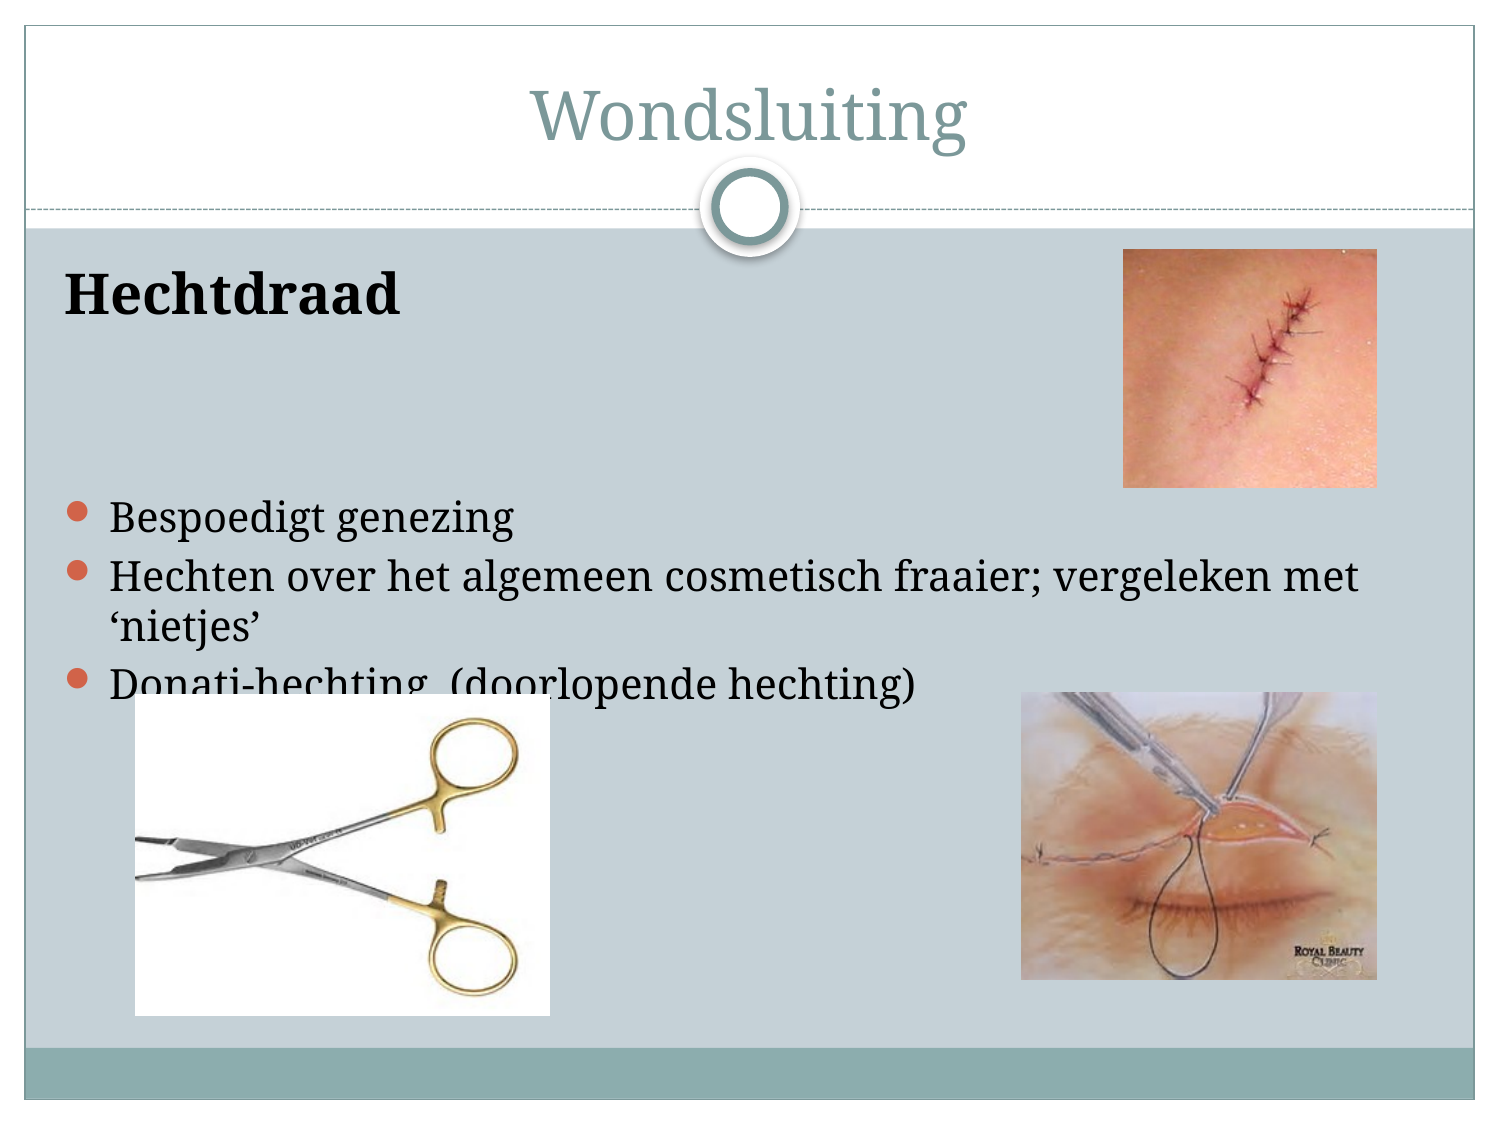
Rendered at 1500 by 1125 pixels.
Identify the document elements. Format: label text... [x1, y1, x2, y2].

picture [1021, 692, 1377, 980]
list Hechtdraad Bespoedigt genezing Hechten over het algemeen cosmetisch fraaier; vergeleken met ‘nietjes’ Donati-hechting (doorlopende hechting) [49, 250, 1445, 1001]
title Wondsluiting [49, 37, 1450, 162]
picture [1123, 249, 1377, 488]
picture [135, 694, 550, 1017]
